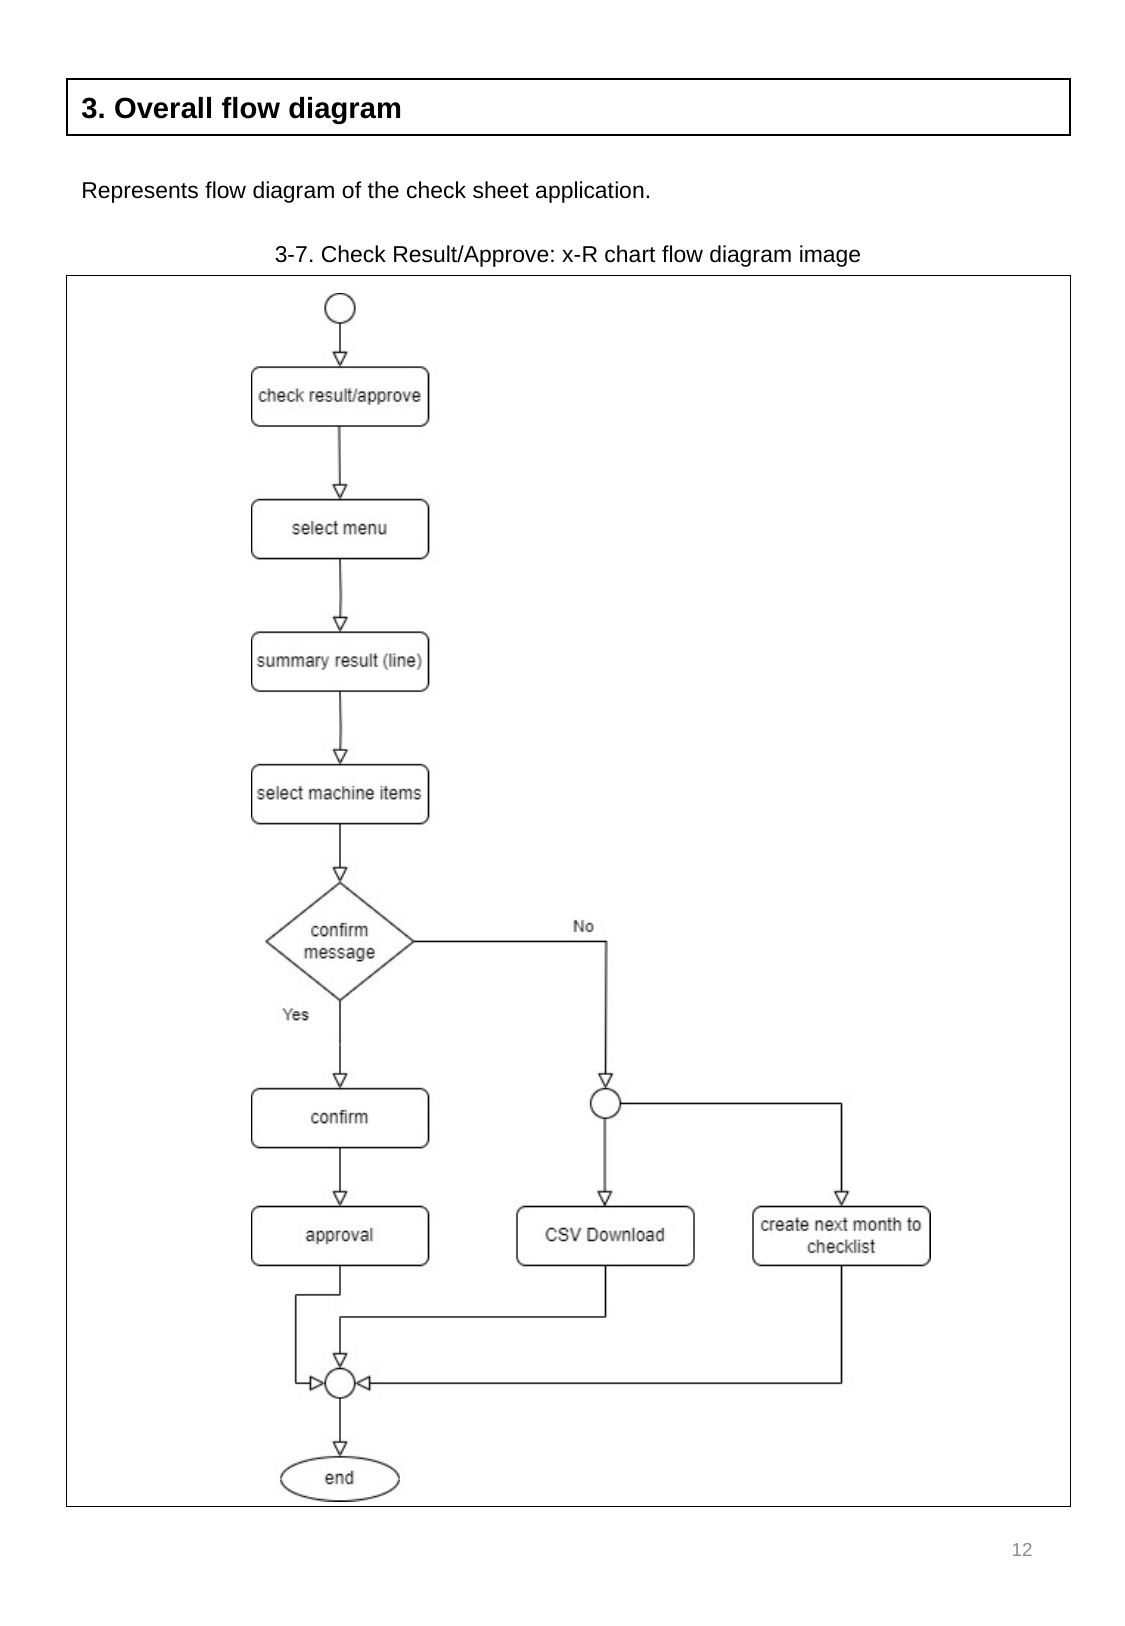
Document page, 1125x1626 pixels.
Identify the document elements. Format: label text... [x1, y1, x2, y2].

text_box 3-7. Check Result/Approve: x-R chart flow diagram image [66, 232, 1071, 274]
text_box [66, 274, 1071, 1507]
text_box Represents flow diagram of the check sheet application. [66, 168, 1071, 211]
text_box 3. Overall flow diagram [66, 78, 1071, 136]
slide_number 12 [794, 1507, 1048, 1593]
picture [251, 293, 931, 1502]
